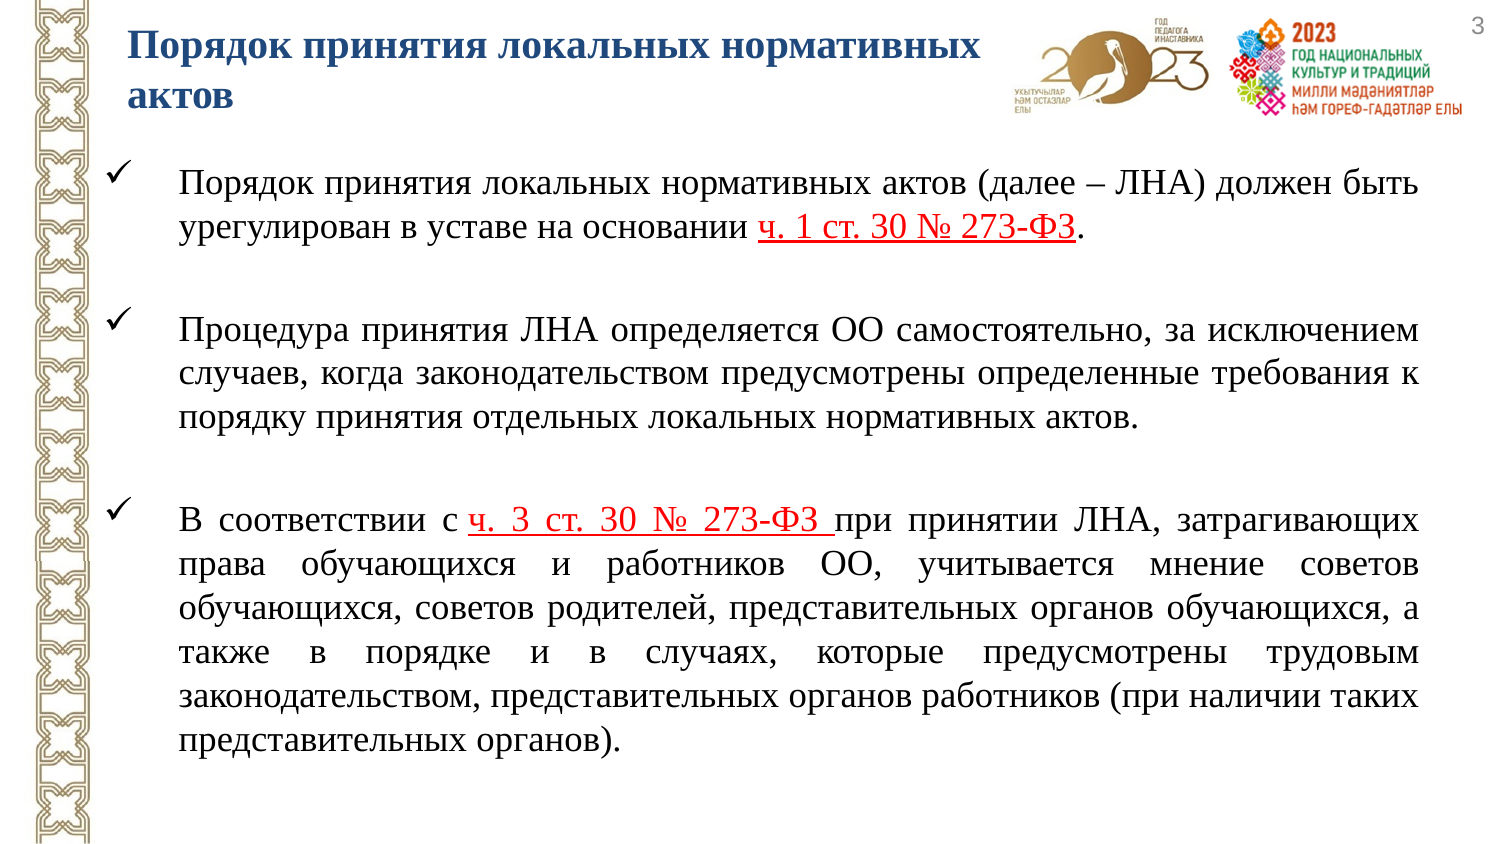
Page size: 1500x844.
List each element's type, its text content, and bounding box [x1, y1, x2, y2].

title Порядок принятия локальных нормативных актов [112, 26, 992, 107]
picture [0, 0, 1500, 844]
slide_number 3 [1149, 1, 1500, 47]
subtitle Порядок принятия локальных нормативных актов (далее – ЛНА) должен быть урегулирован в уставе на основании ч. 1 ст. 30 № 273-ФЗ. Процедура принятия ЛНА определяется ОО самостоятельно, за исключением случаев, когда законодательством предусмотрены определенные требования к порядку принятия отдельных локальных нормативных актов. В соответствии с ч. 3 ст. 30 № 273-ФЗ при принятии ЛНА, затрагивающих права обучающихся и работников ОО, учитывается мнение советов обучающихся, советов родителей, представительных органов обучающихся, а также в порядке и в случаях, которые предусмотрены трудовым законодательством, представительных органов работников (при наличии таких представительных органов). [88, 150, 1436, 788]
